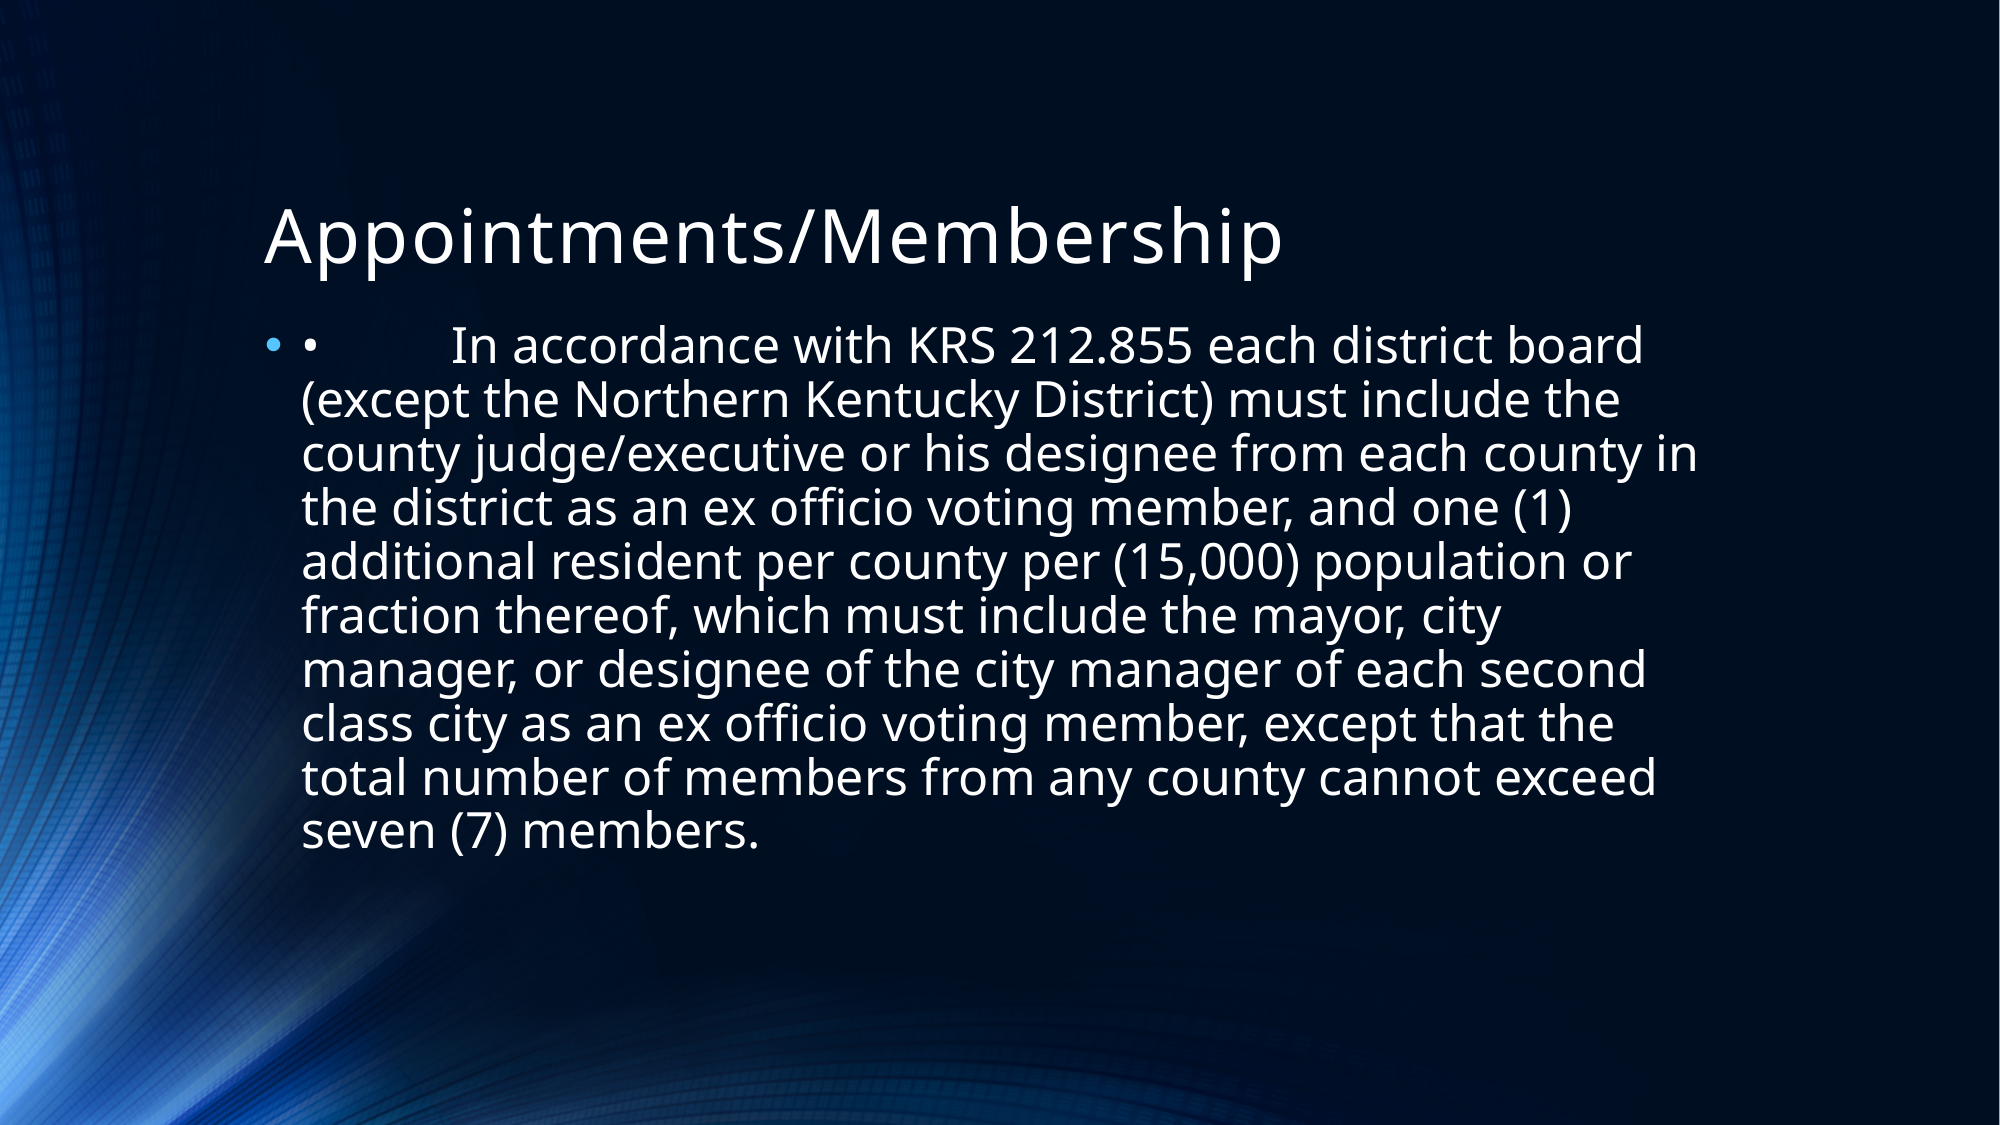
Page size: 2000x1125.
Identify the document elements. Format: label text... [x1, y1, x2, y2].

picture [0, 0, 2000, 1125]
title Appointments/Membership [249, 62, 1750, 288]
list • In accordance with KRS 212.855 each district board (except the Northern Kentucky District) must include the county judge/executive or his designee from each county in the district as an ex officio voting member, and one (1) additional resident per county per (15,000) population or fraction thereof, which must include the mayor, city manager, or designee of the city manager of each second class city as an ex officio voting member, except that the total number of members from any county cannot exceed seven (7) members. [249, 312, 1749, 988]
